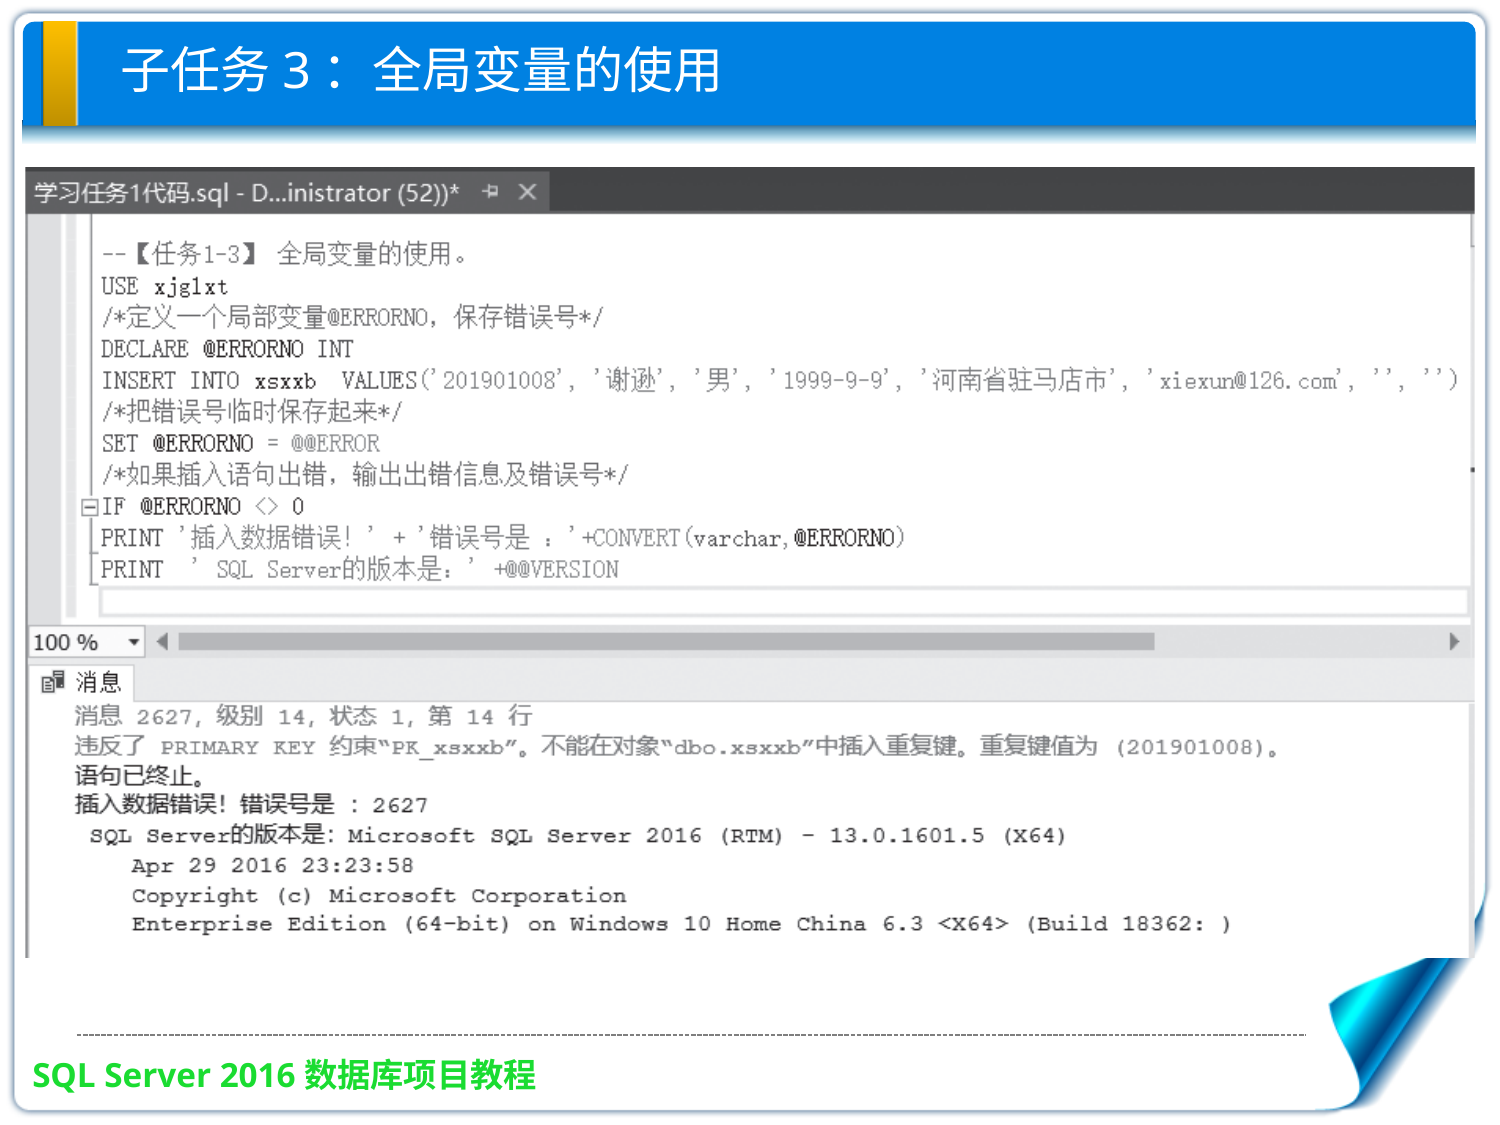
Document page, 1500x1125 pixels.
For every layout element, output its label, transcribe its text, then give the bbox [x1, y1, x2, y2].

picture [0, 0, 1500, 1125]
title 子任务3：全局变量的使用 [105, 30, 1456, 161]
